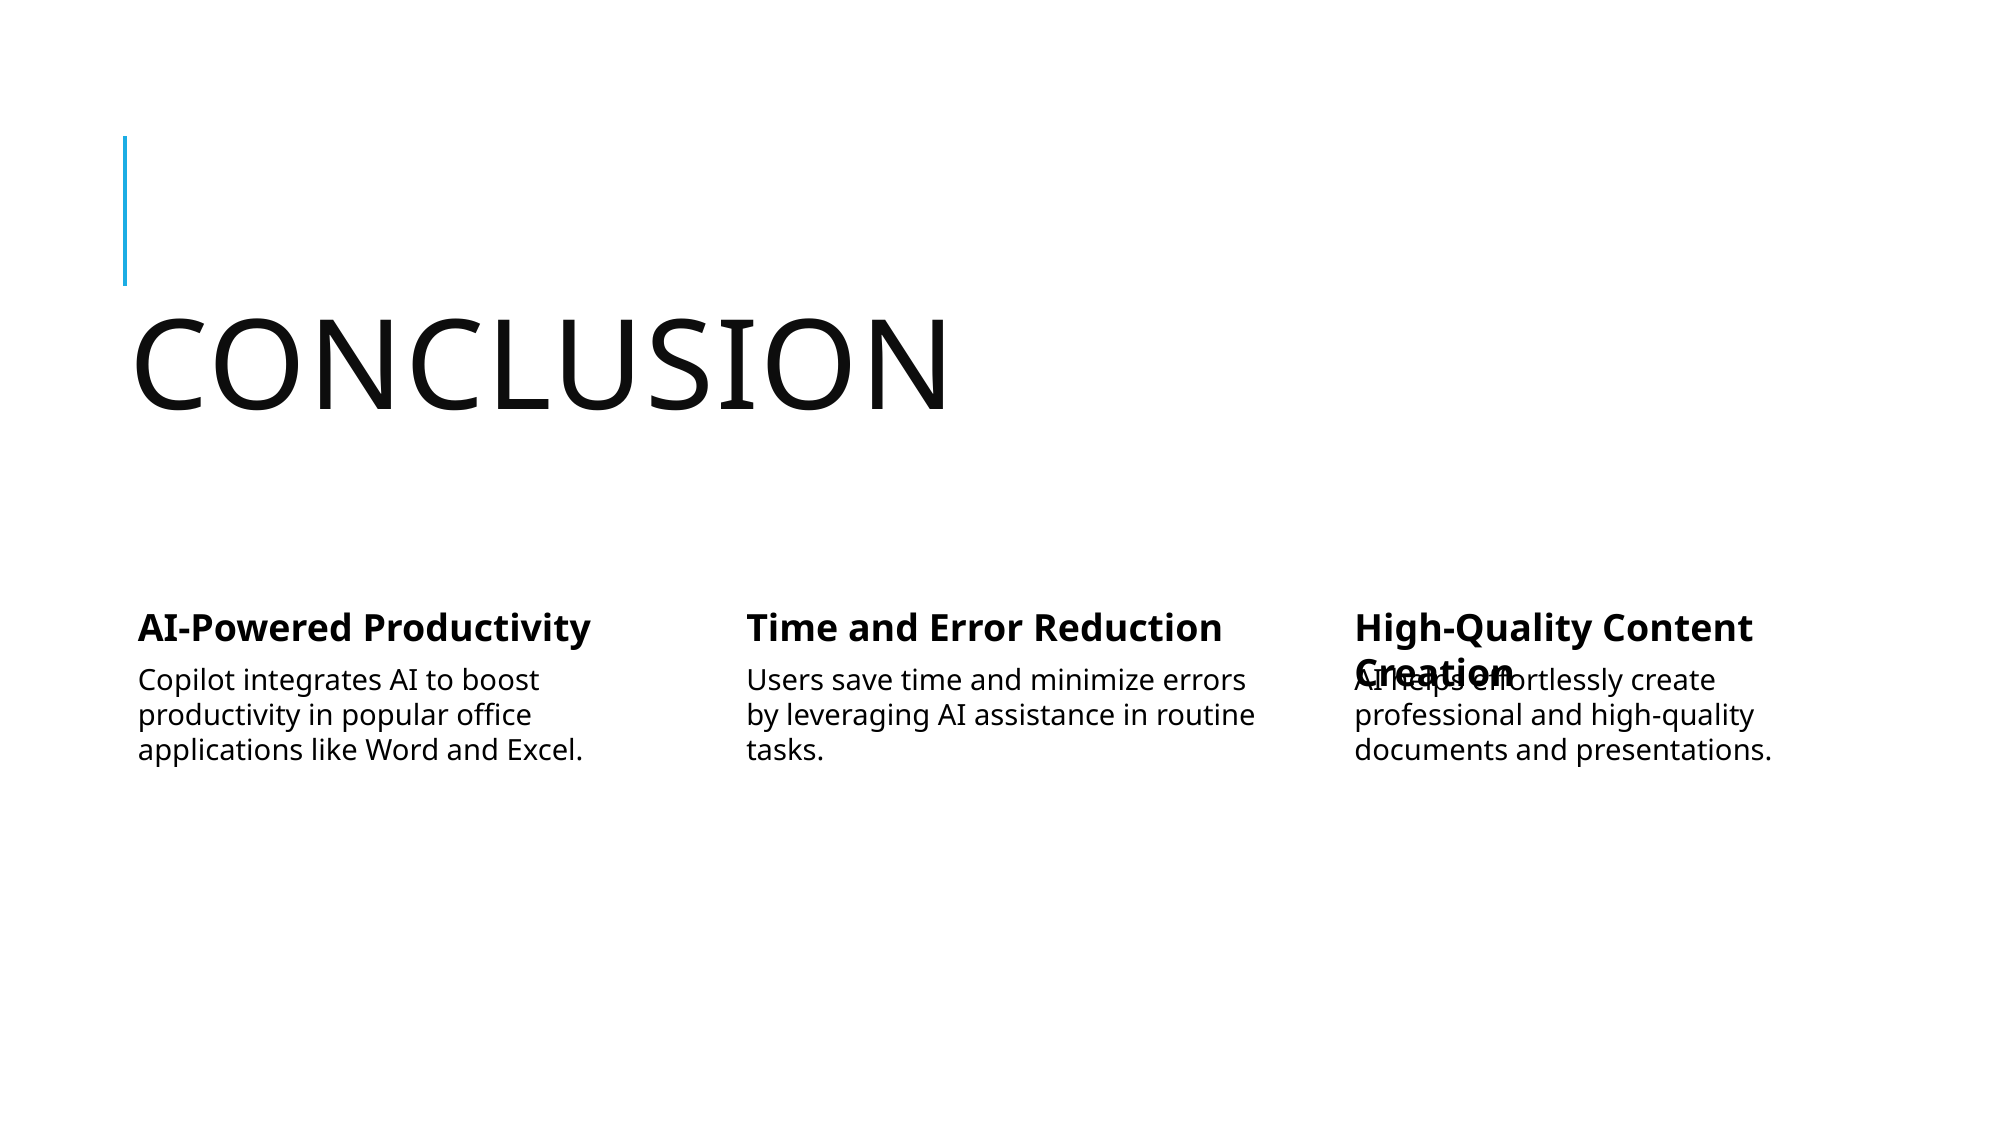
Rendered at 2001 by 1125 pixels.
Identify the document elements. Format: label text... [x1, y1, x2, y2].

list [115, 600, 1886, 1014]
title Conclusion [114, 210, 1427, 442]
